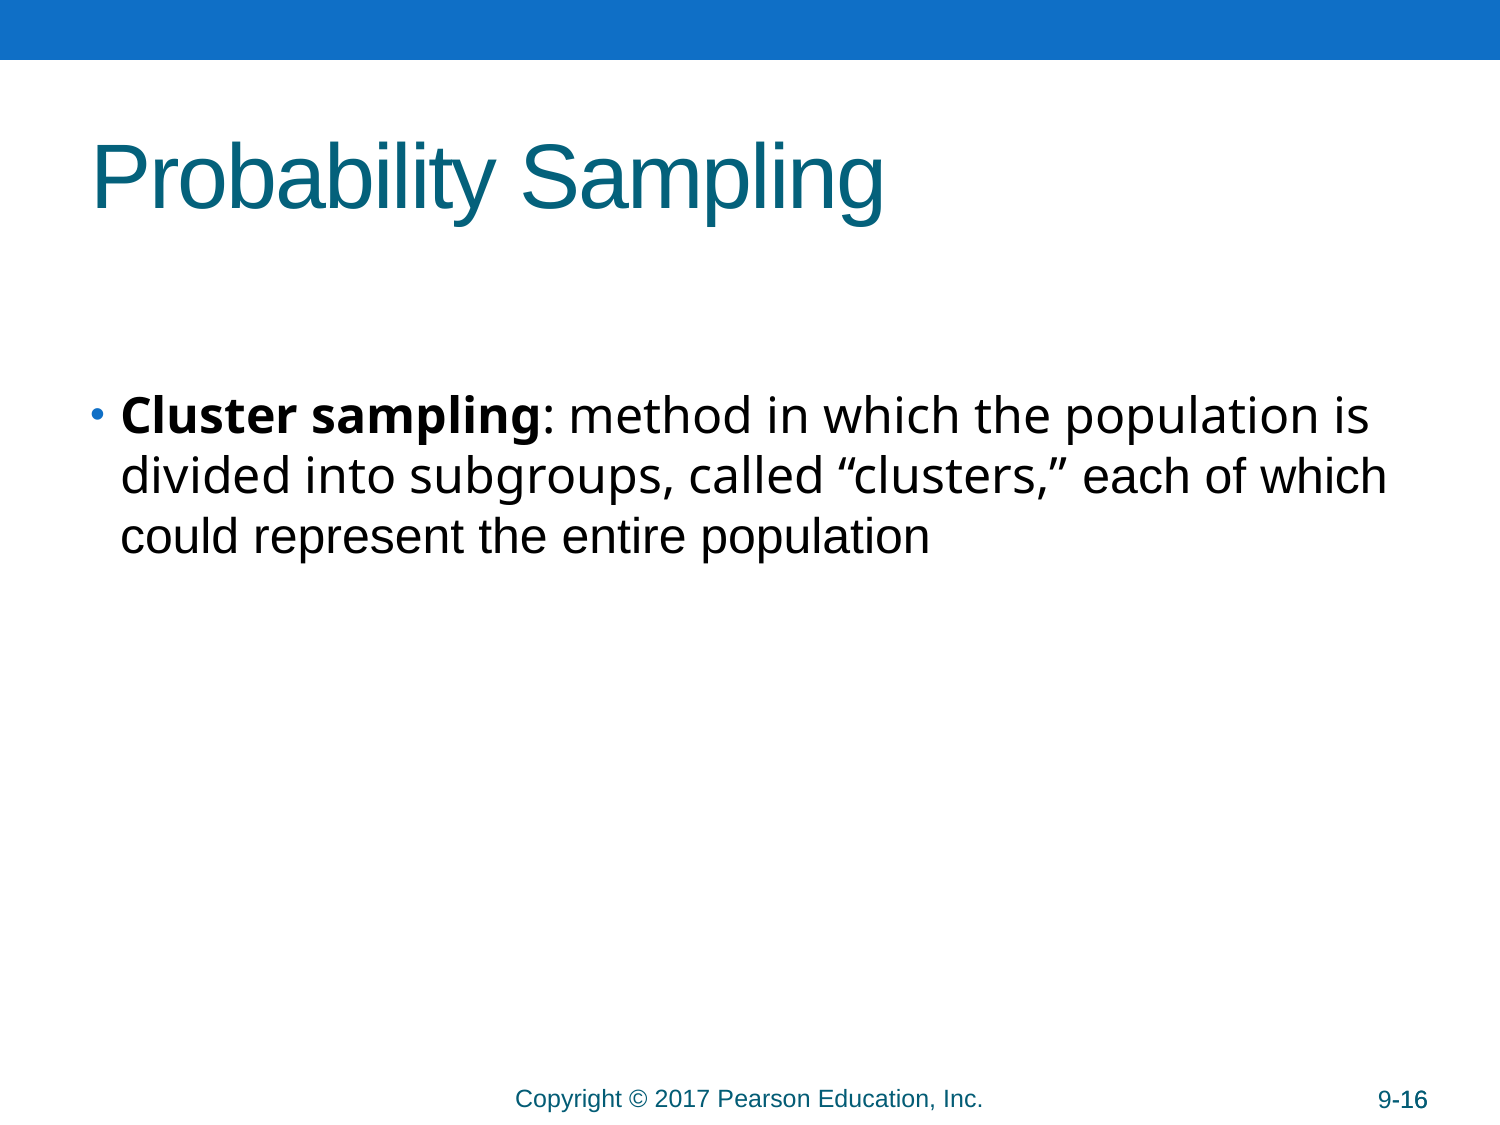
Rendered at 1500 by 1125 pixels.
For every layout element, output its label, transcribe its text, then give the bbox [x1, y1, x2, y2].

title Probability Sampling [75, 90, 1425, 253]
list Cluster sampling: method in which the population is divided into subgroups, called “clusters,” each of which could represent the entire population [75, 376, 1425, 1125]
